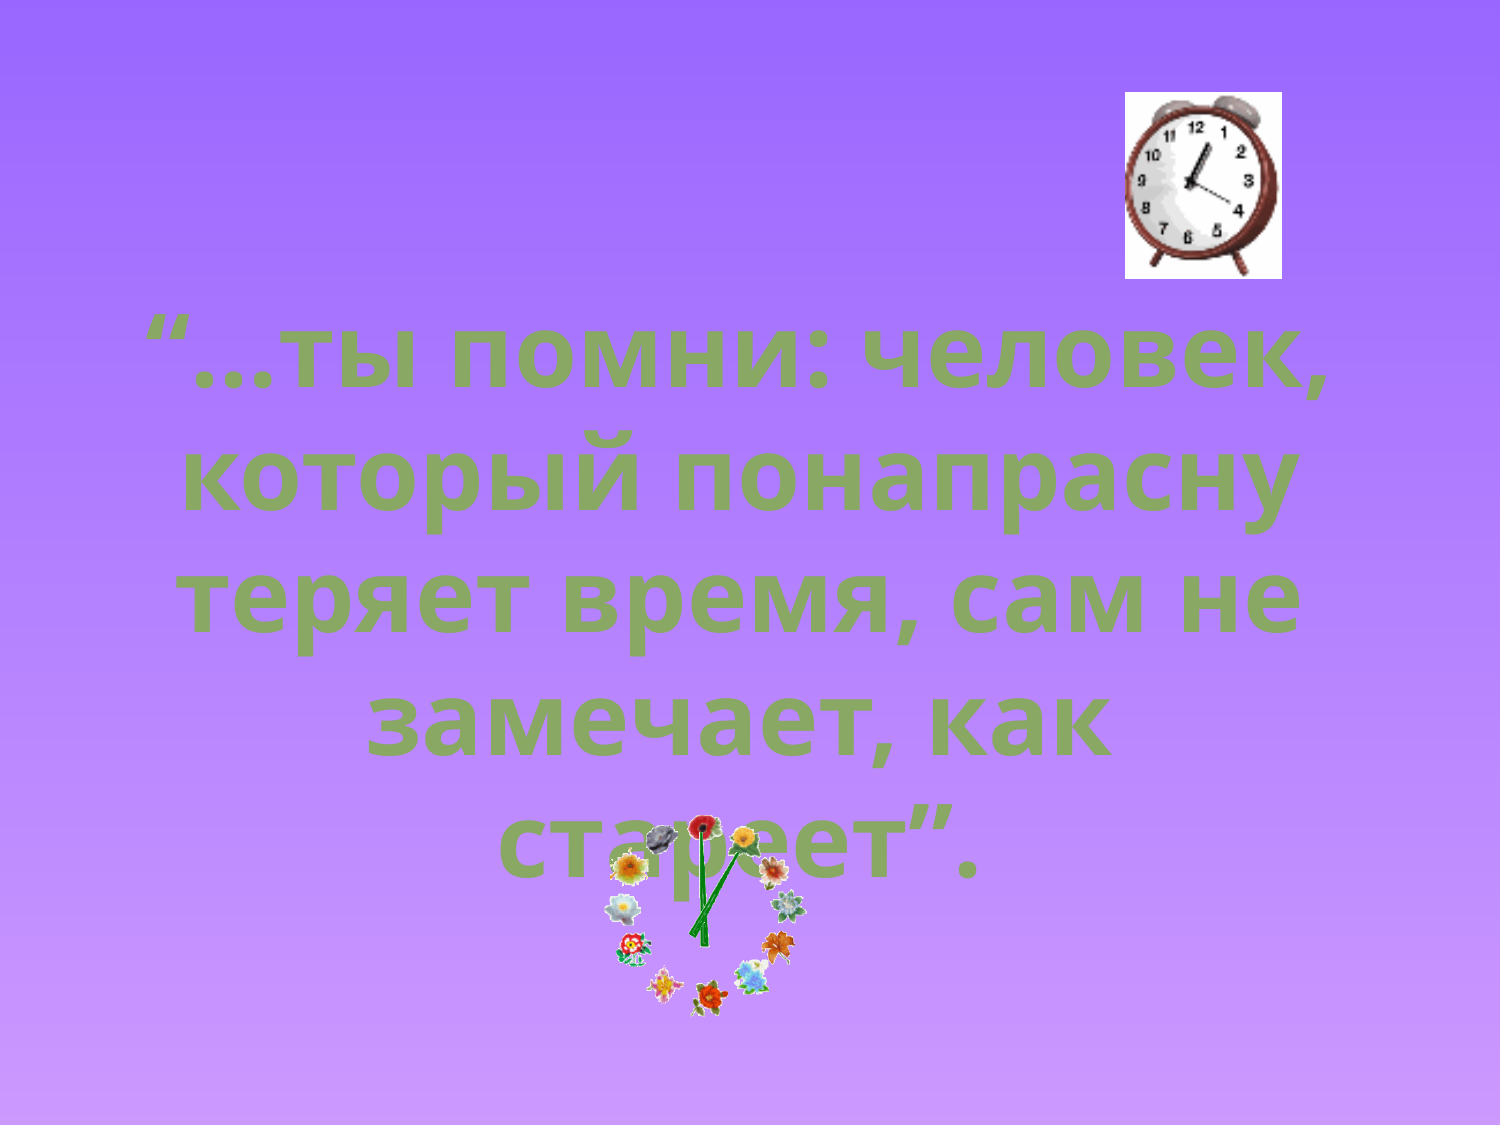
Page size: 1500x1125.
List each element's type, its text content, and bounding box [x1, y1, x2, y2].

picture [1124, 91, 1283, 280]
text_box “…ты помни: человек, который понапрасну теряет время, сам не замечает, как стареет”. [107, 278, 1372, 905]
picture [599, 807, 814, 1022]
